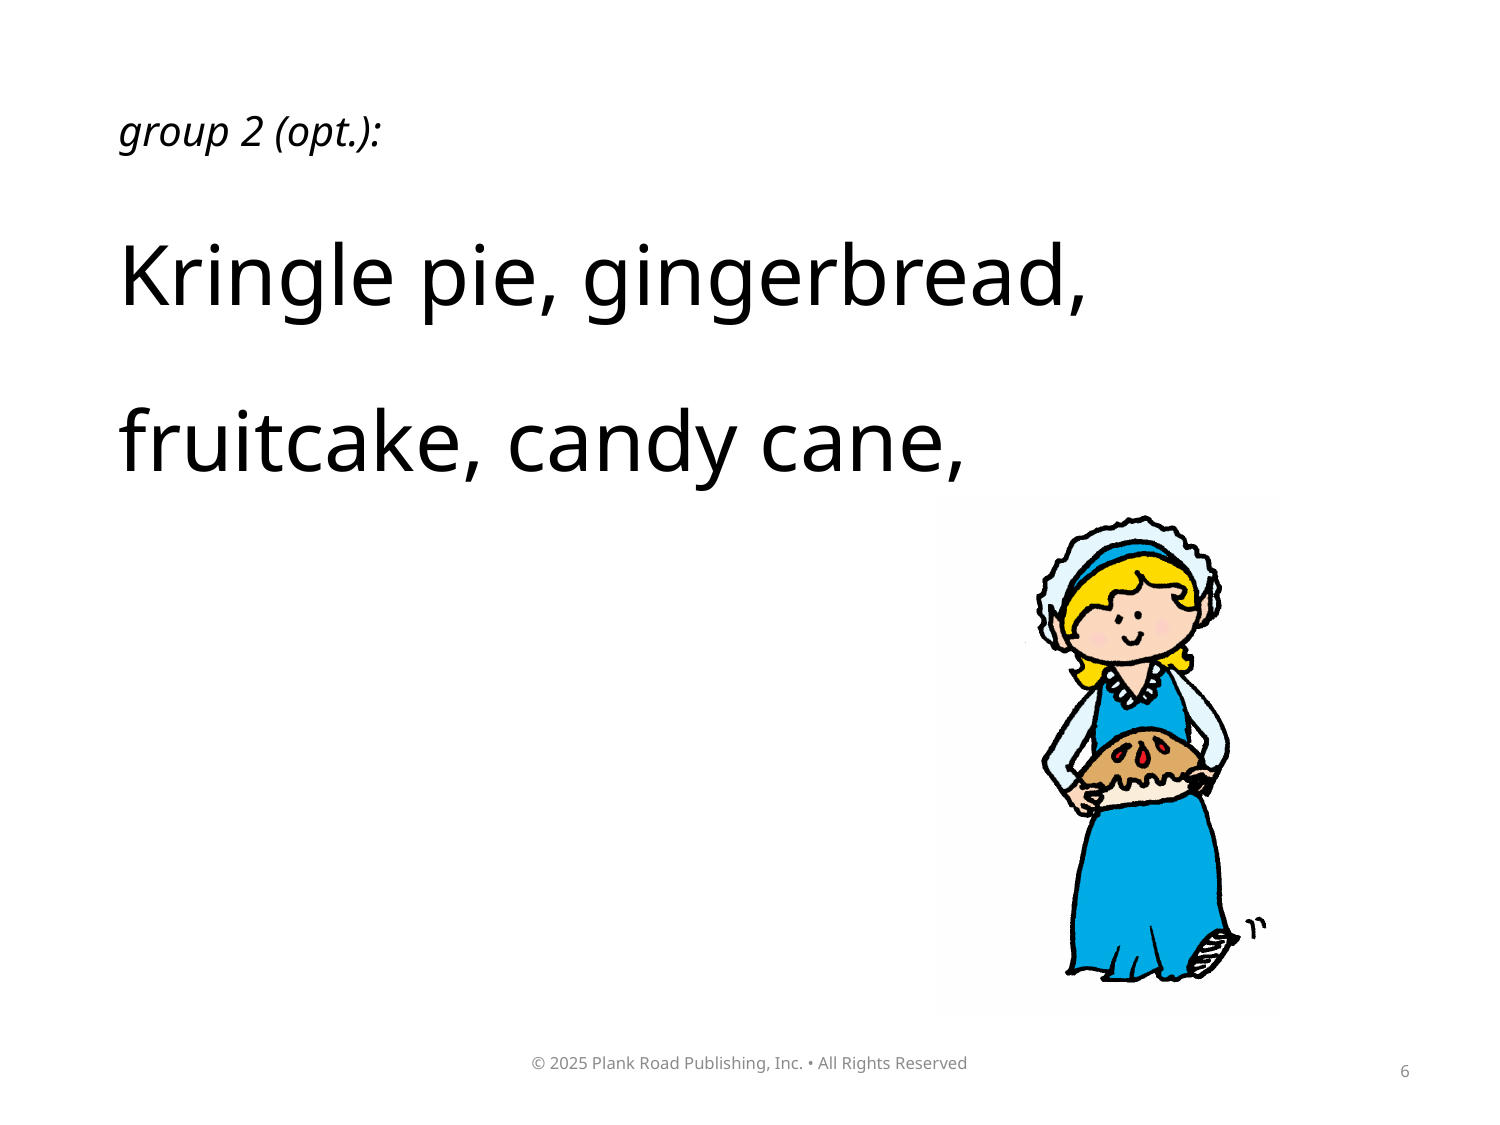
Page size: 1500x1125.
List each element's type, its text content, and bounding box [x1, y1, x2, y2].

picture [934, 493, 1287, 1020]
list group 2 (opt.): Kringle pie, gingerbread, fruitcake, candy cane, [103, 72, 1256, 811]
slide_number 6 [1074, 1042, 1425, 1103]
